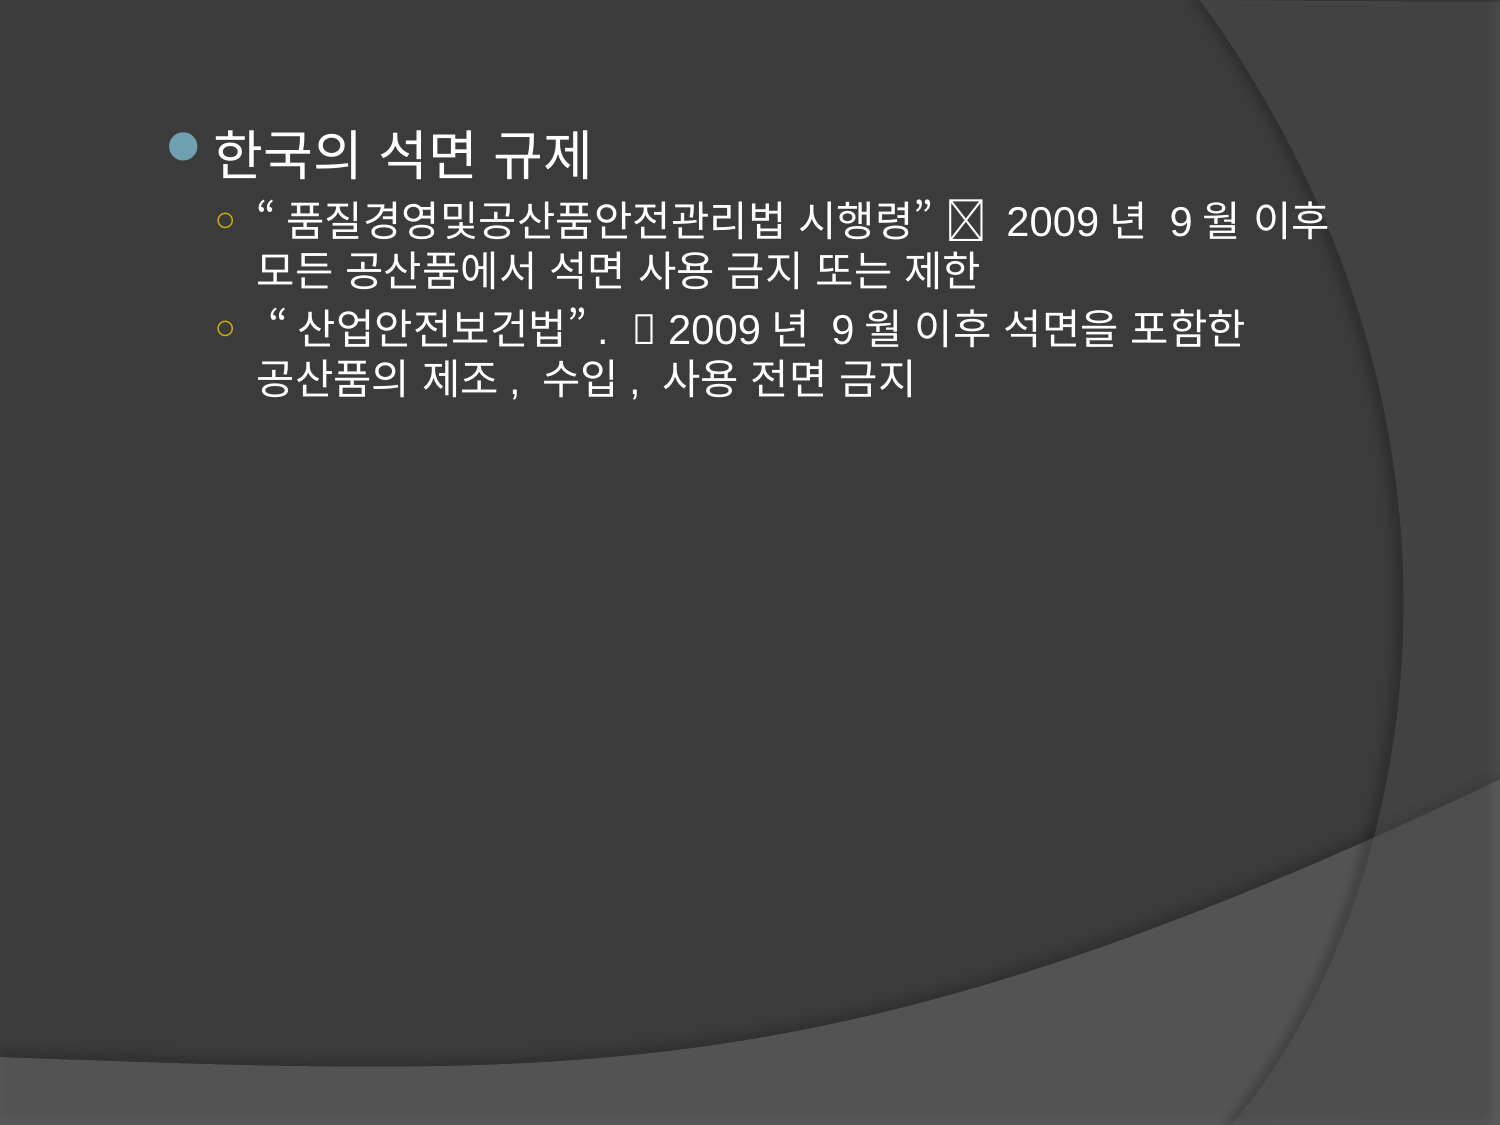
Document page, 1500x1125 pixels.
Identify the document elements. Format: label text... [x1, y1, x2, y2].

list 한국의 석면 규제 “품질경영및공산품안전관리법 시행령”  2009년 9월 이후 모든 공산품에서 석면 사용 금지 또는 제한 “산업안전보건법”.  2009년 9월 이후 석면을 포함한 공산품의 제조, 수입, 사용 전면 금지 [76, 113, 1400, 1047]
